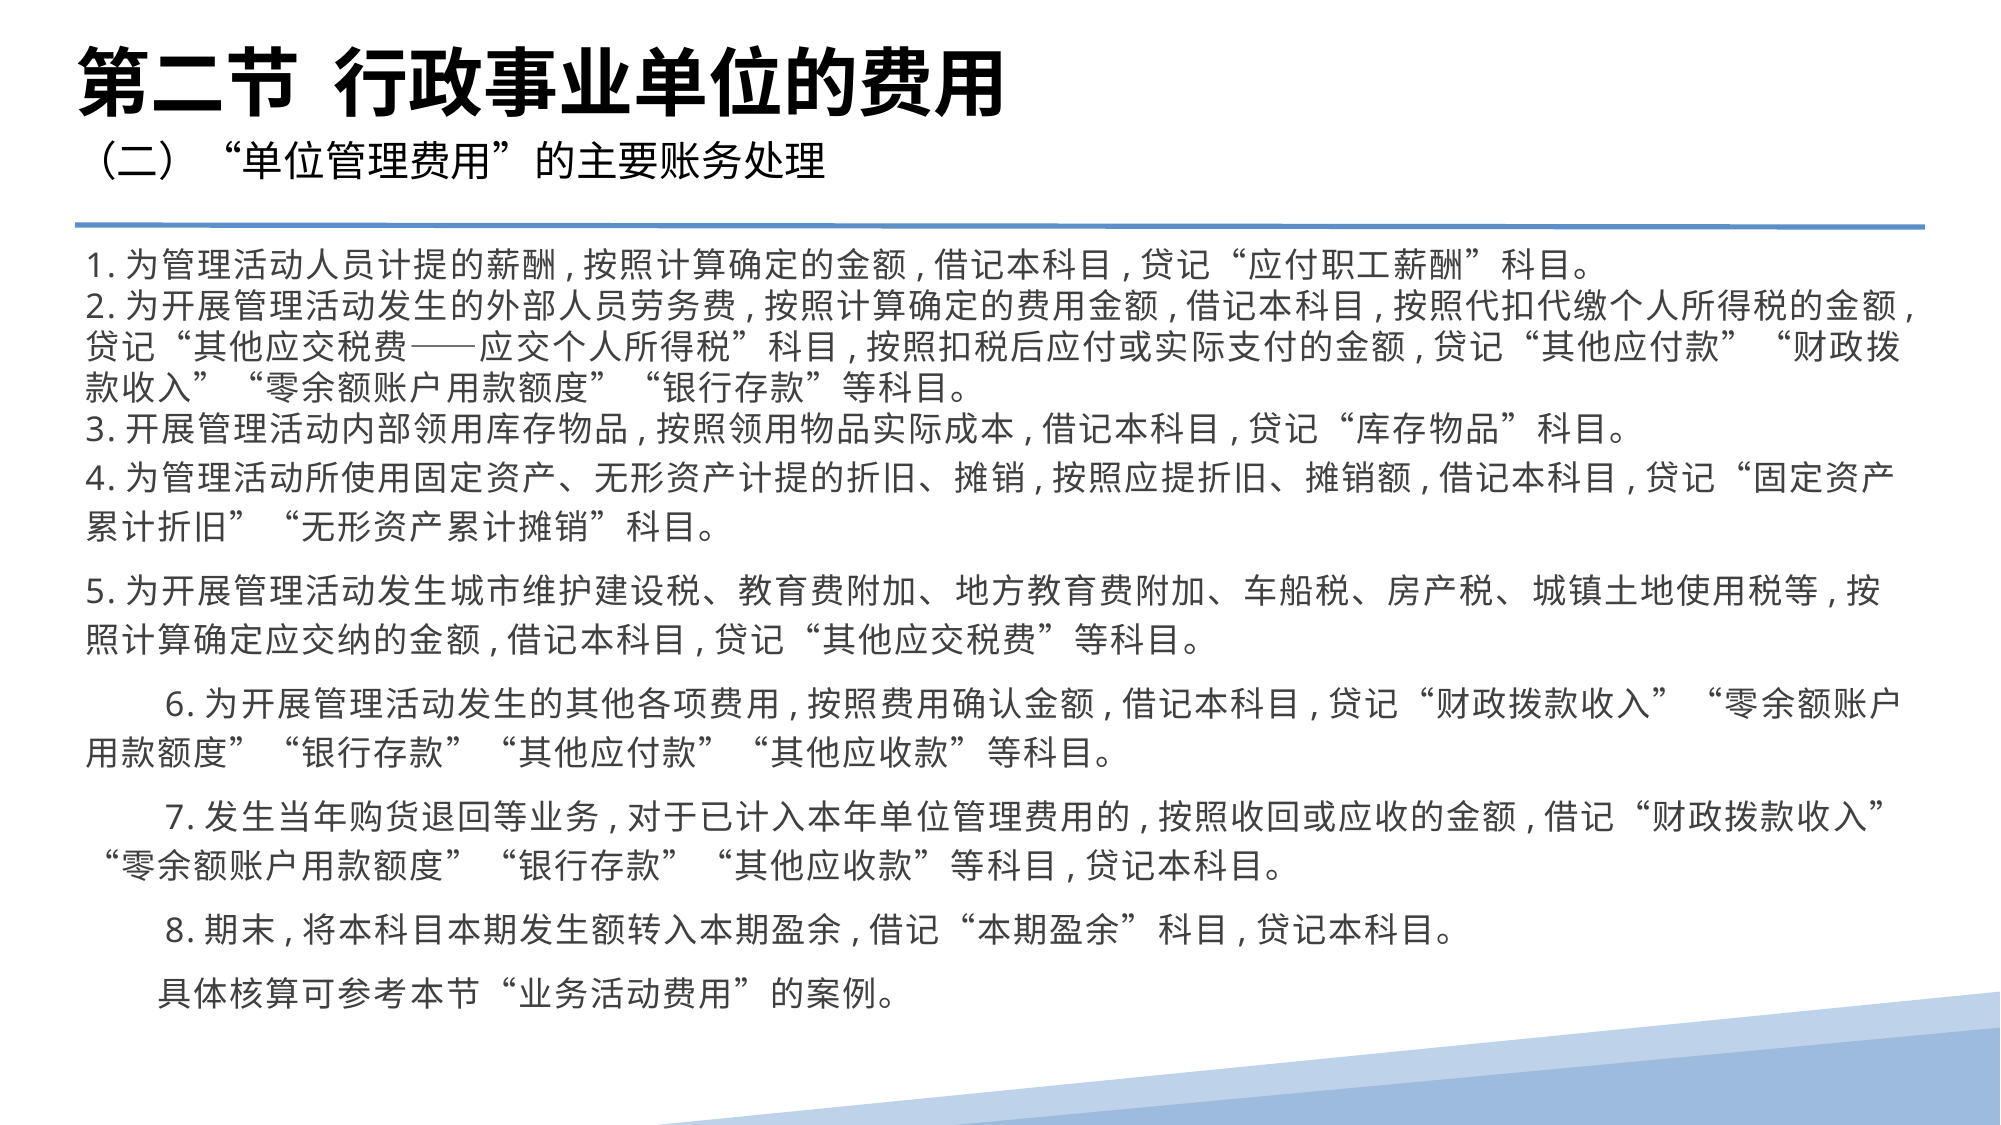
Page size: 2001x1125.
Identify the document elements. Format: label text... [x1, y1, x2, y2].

text_box 1.为管理活动人员计提的薪酬,按照计算确定的金额,借记本科目,贷记“应付职工薪酬”科目。 2.为开展管理活动发生的外部人员劳务费,按照计算确定的费用金额,借记本科目,按照代扣代缴个人所得税的金额,贷记“其他应交税费——应交个人所得税”科目,按照扣税后应付或实际支付的金额,贷记“其他应付款”“财政拨款收入”“零余额账户用款额度”“银行存款”等科目。 3.开展管理活动内部领用库存物品,按照领用物品实际成本,借记本科目,贷记“库存物品”科目。 4.为管理活动所使用固定资产、无形资产计提的折旧、摊销,按照应提折旧、摊销额,借记本科目,贷记“固定资产累计折旧”“无形资产累计摊销”科目。 5.为开展管理活动发生城市维护建设税、教育费附加、地方教育费附加、车船税、房产税、城镇土地使用税等,按照计算确定应交纳的金额,借记本科目,贷记“其他应交税费”等科目。 6.为开展管理活动发生的其他各项费用,按照费用确认金额,借记本科目,贷记“财政拨款收入”“零余额账户用款额度”“银行存款”“其他应付款”“其他应收款”等科目。 7.发生当年购货退回等业务,对于已计入本年单位管理费用的,按照收回或应收的金额,借记“财政拨款收入”“零余额账户用款额度”“银行存款”“其他应收款”等科目,贷记本科目。 8.期末,将本科目本期发生额转入本期盈余,借记“本期盈余”科目,贷记本科目。 具体核算可参考本节“业务活动费用”的案例。 [75, 235, 1925, 1022]
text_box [656, 991, 2000, 1125]
text_box （二）“单位管理费用”的主要账务处理 [75, 124, 1925, 200]
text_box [74, 224, 1925, 228]
text_box 第二节 行政事业单位的费用 [75, 24, 1925, 124]
